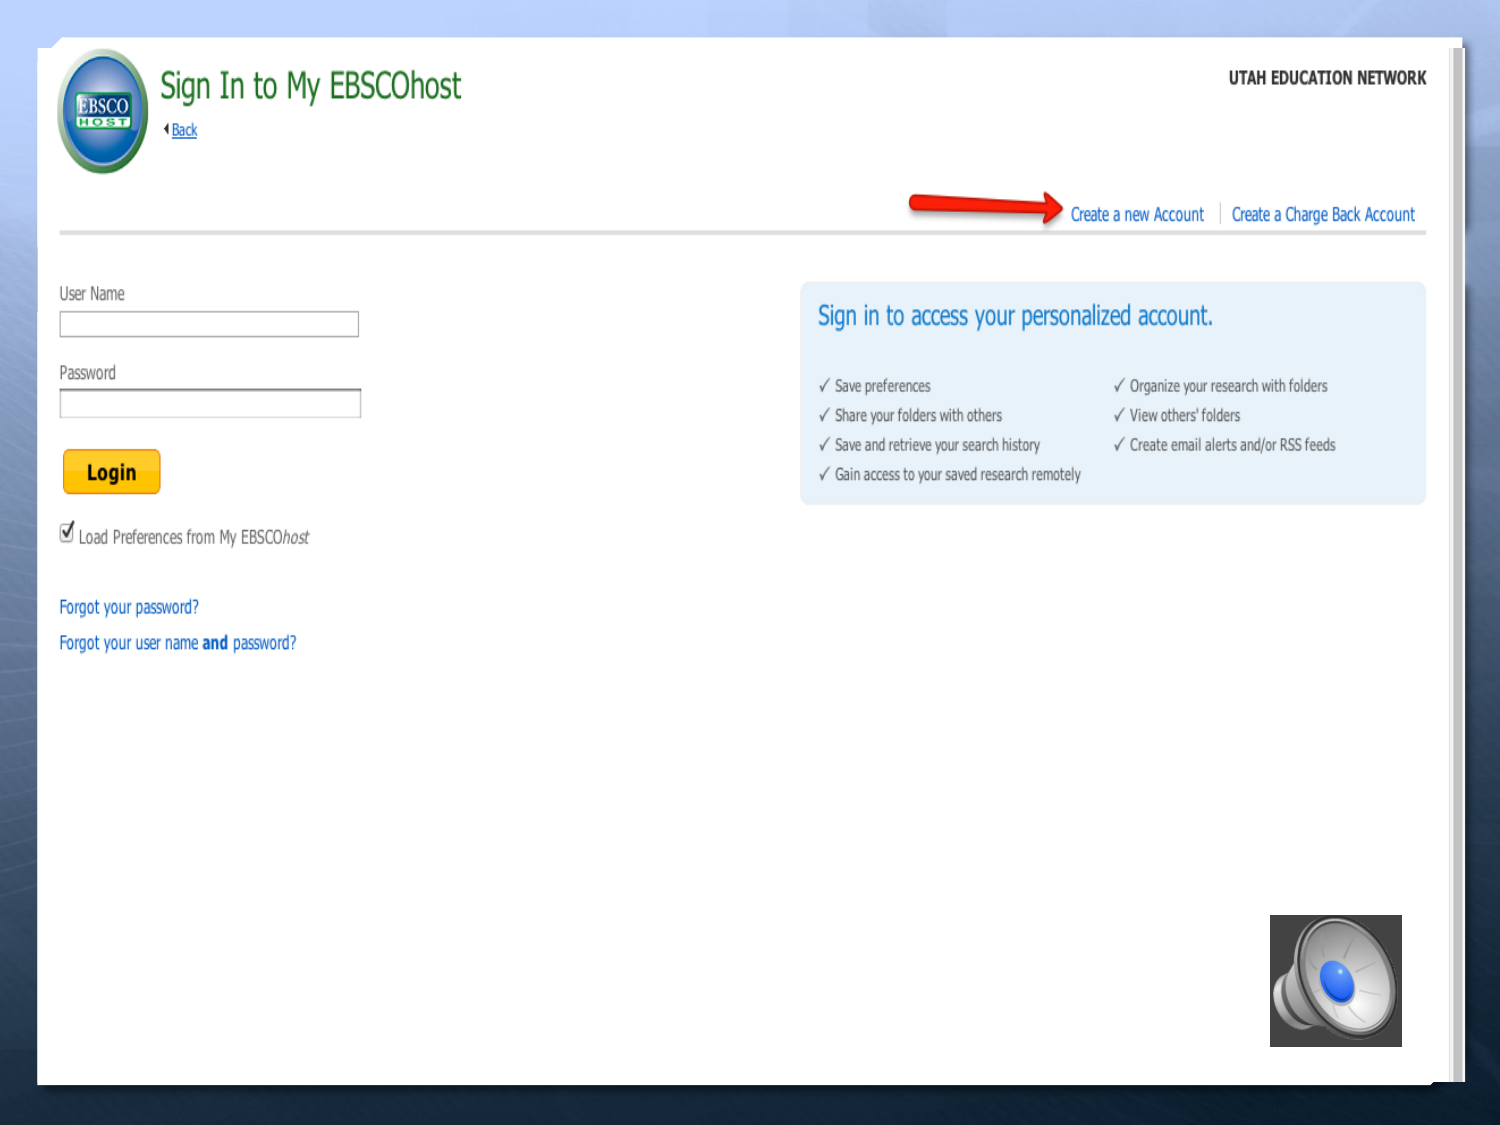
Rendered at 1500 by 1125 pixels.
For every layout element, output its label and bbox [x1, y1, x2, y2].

picture [1268, 913, 1403, 1048]
list [37, 47, 1466, 1082]
